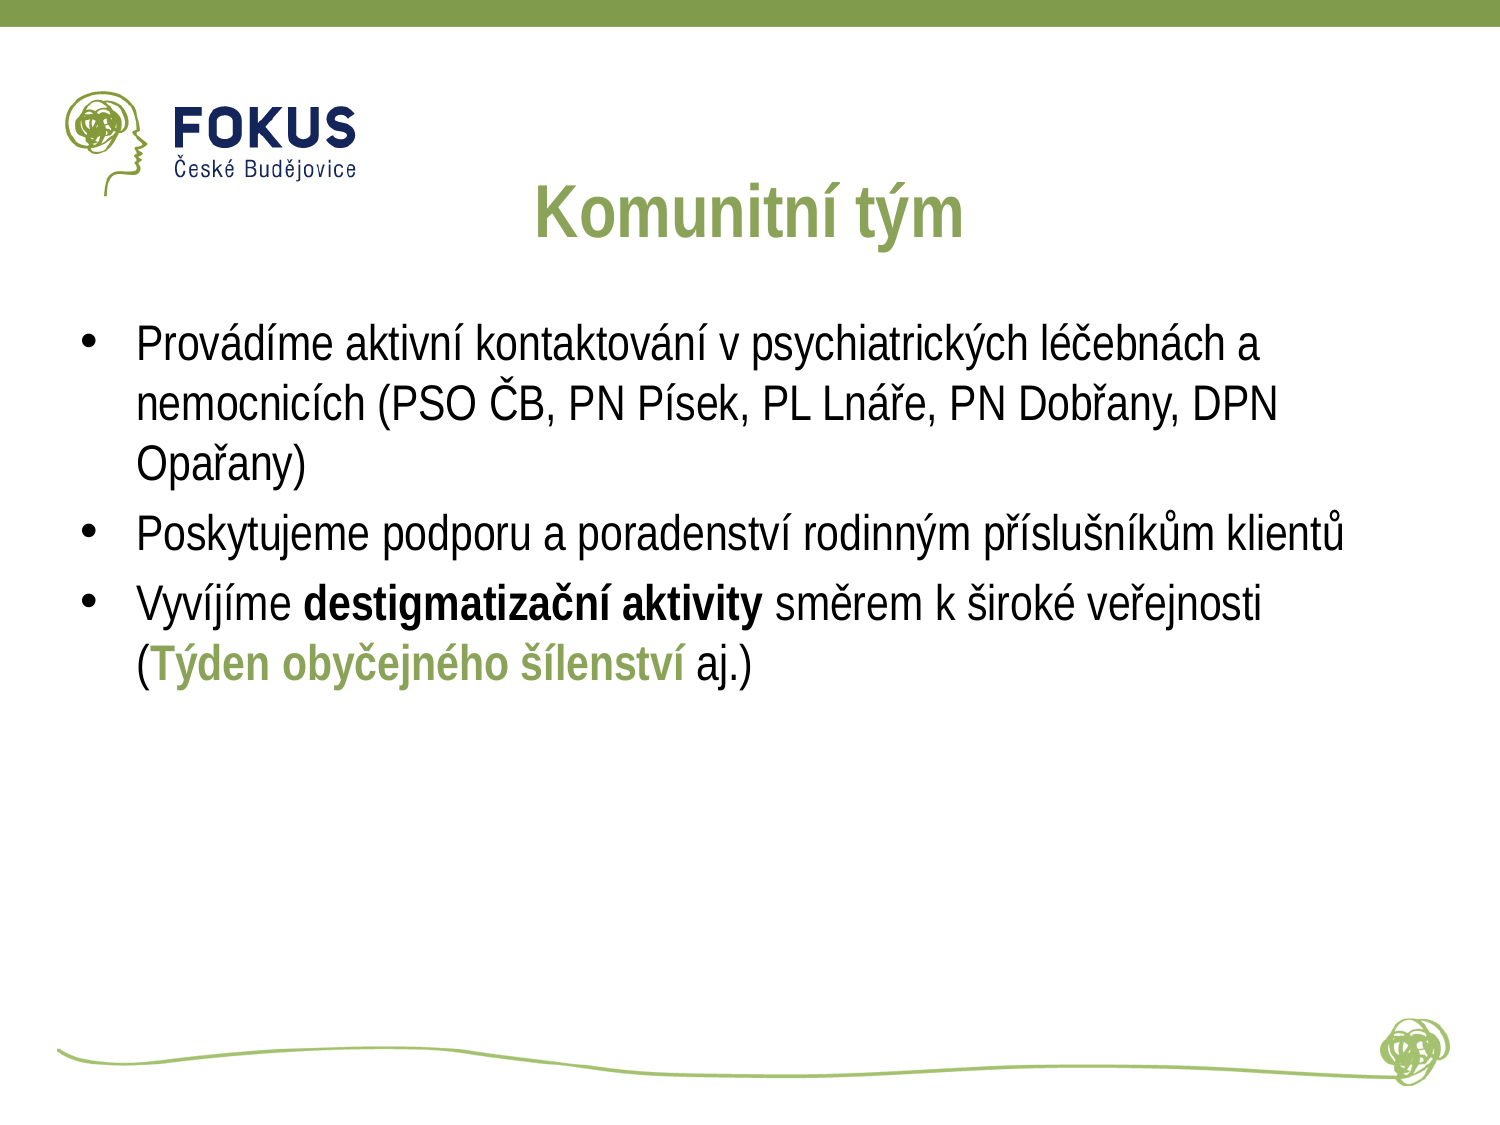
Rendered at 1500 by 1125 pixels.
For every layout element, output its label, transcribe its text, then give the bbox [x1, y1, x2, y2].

list Provádíme aktivní kontaktování v psychiatrických léčebnách a nemocnicích (PSO ČB, PN Písek, PL Lnáře, PN Dobřany, DPN Opařany) Poskytujeme podporu a poradenství rodinným příslušníkům klientů Vyvíjíme destigmatizační aktivity směrem k široké veřejnosti (Týden obyčejného šílenství aj.) [64, 302, 1416, 1046]
title Komunitní tým [74, 113, 1426, 302]
picture [0, 0, 1500, 1125]
